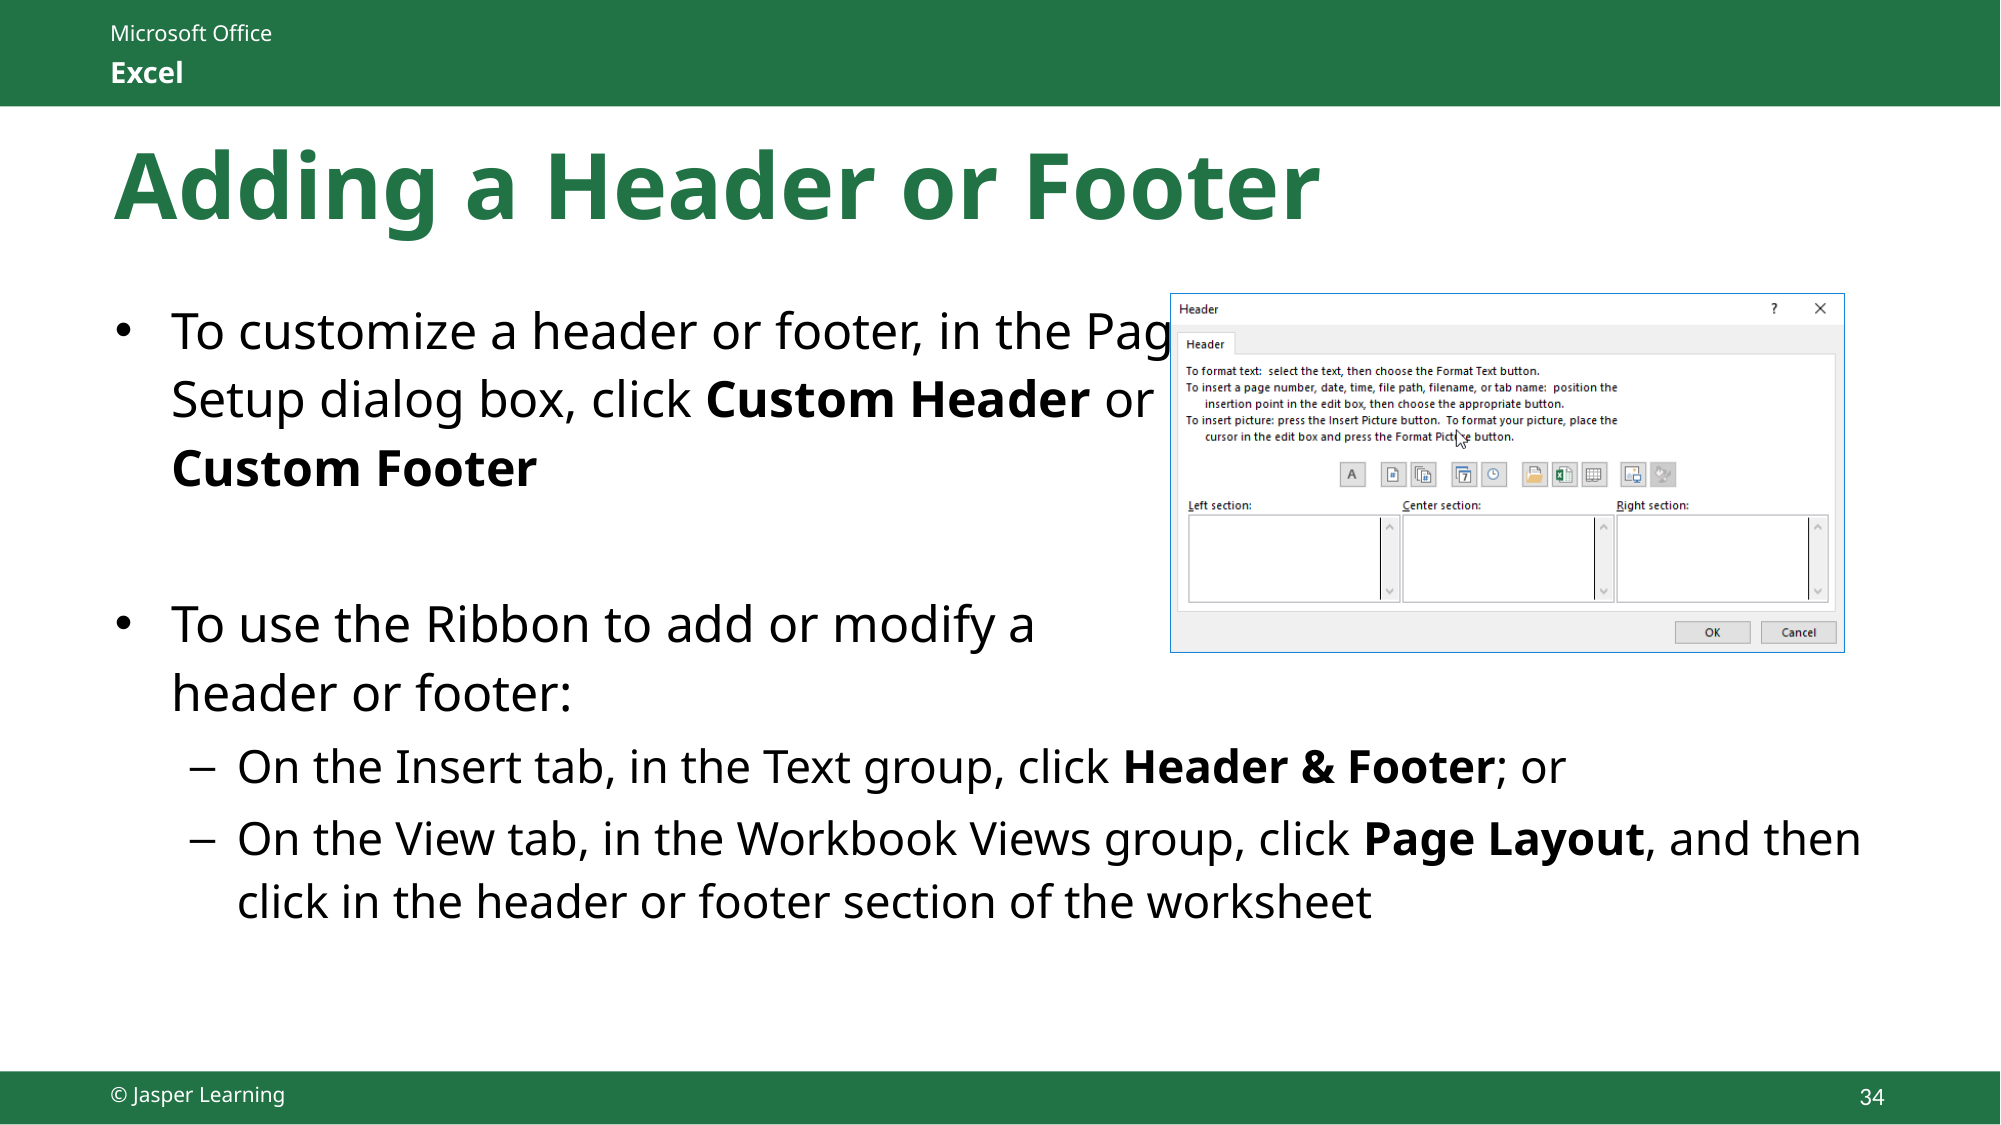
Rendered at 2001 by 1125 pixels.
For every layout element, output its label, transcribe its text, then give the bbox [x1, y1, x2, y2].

picture [1169, 293, 1845, 654]
list To customize a header or footer, in the Page Setup dialog box, click Custom Header or Custom Footer To use the Ribbon to add or modify a header or footer: On the Insert tab, in the Text group, click Header & Footer; or On the View tab, in the Workbook Views group, click Page Layout, and then click in the header or footer section of the worksheet [99, 283, 1900, 1026]
title Adding a Header or Footer [99, 118, 1866, 248]
slide_number 34 [1433, 1065, 1900, 1125]
footer © Jasper Learning [95, 1065, 729, 1125]
